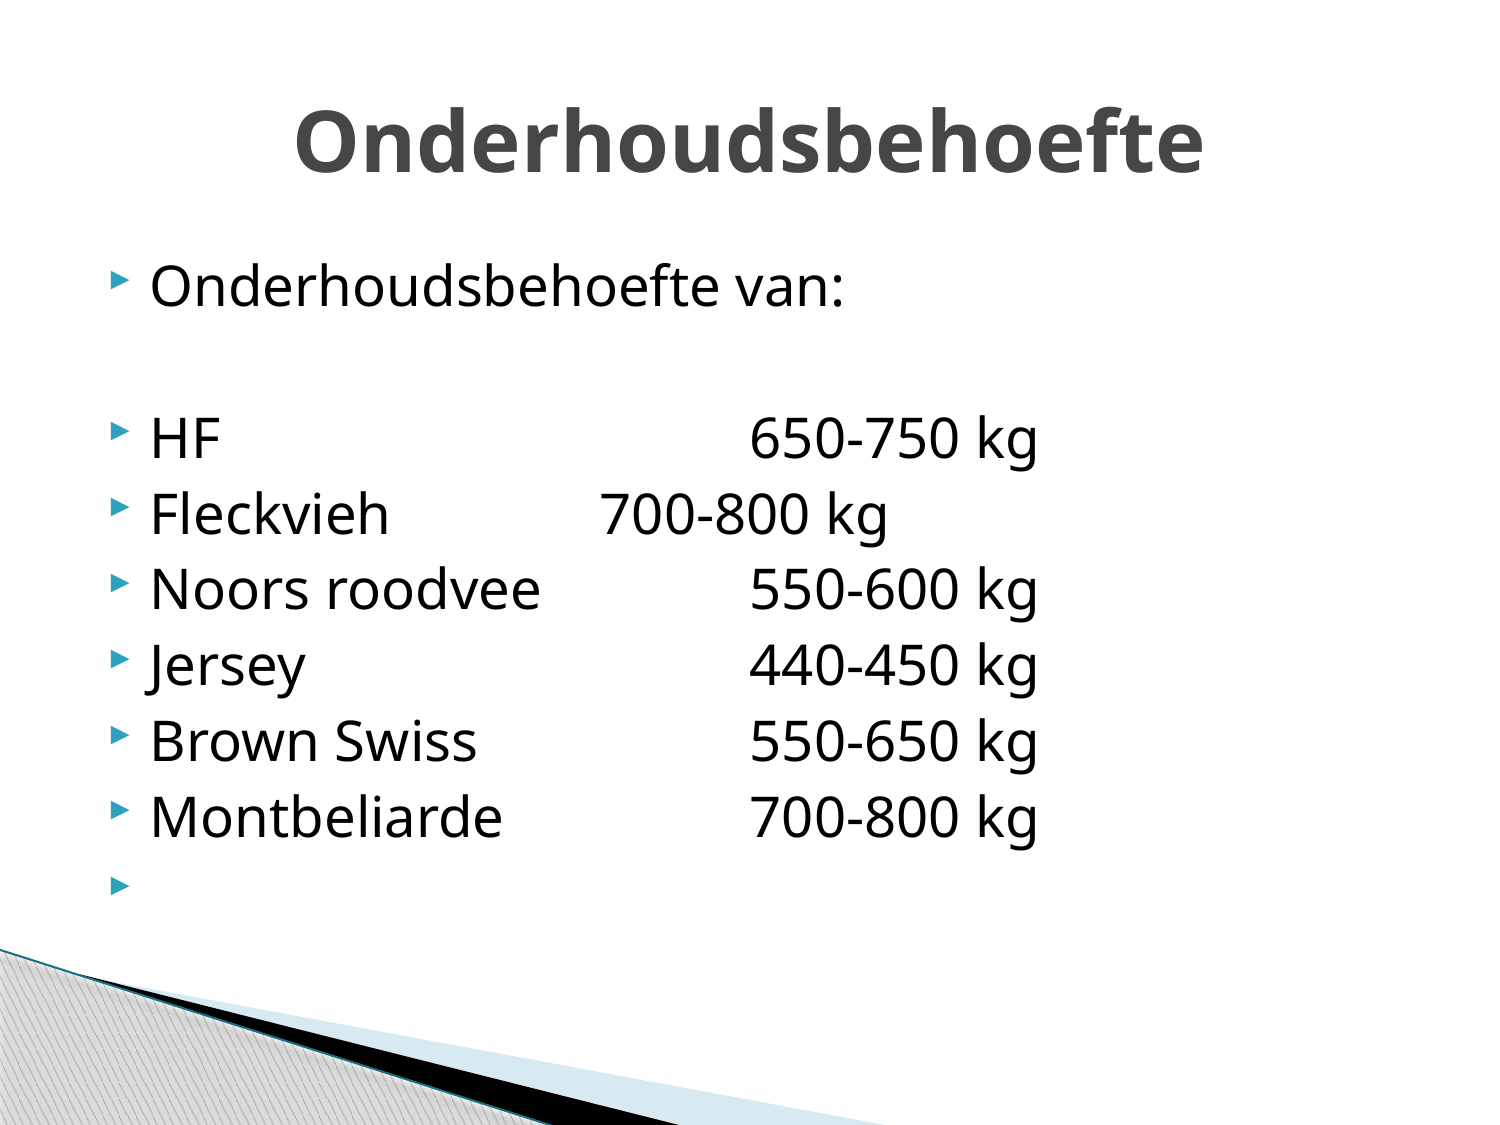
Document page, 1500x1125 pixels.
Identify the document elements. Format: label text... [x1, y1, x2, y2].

list Onderhoudsbehoefte van: HF 650-750 kg Fleckvieh 700-800 kg Noors roodvee 550-600 kg Jersey 440-450 kg Brown Swiss 550-650 kg Montbeliarde 700-800 kg [75, 243, 1425, 986]
title Onderhoudsbehoefte [75, 45, 1425, 233]
